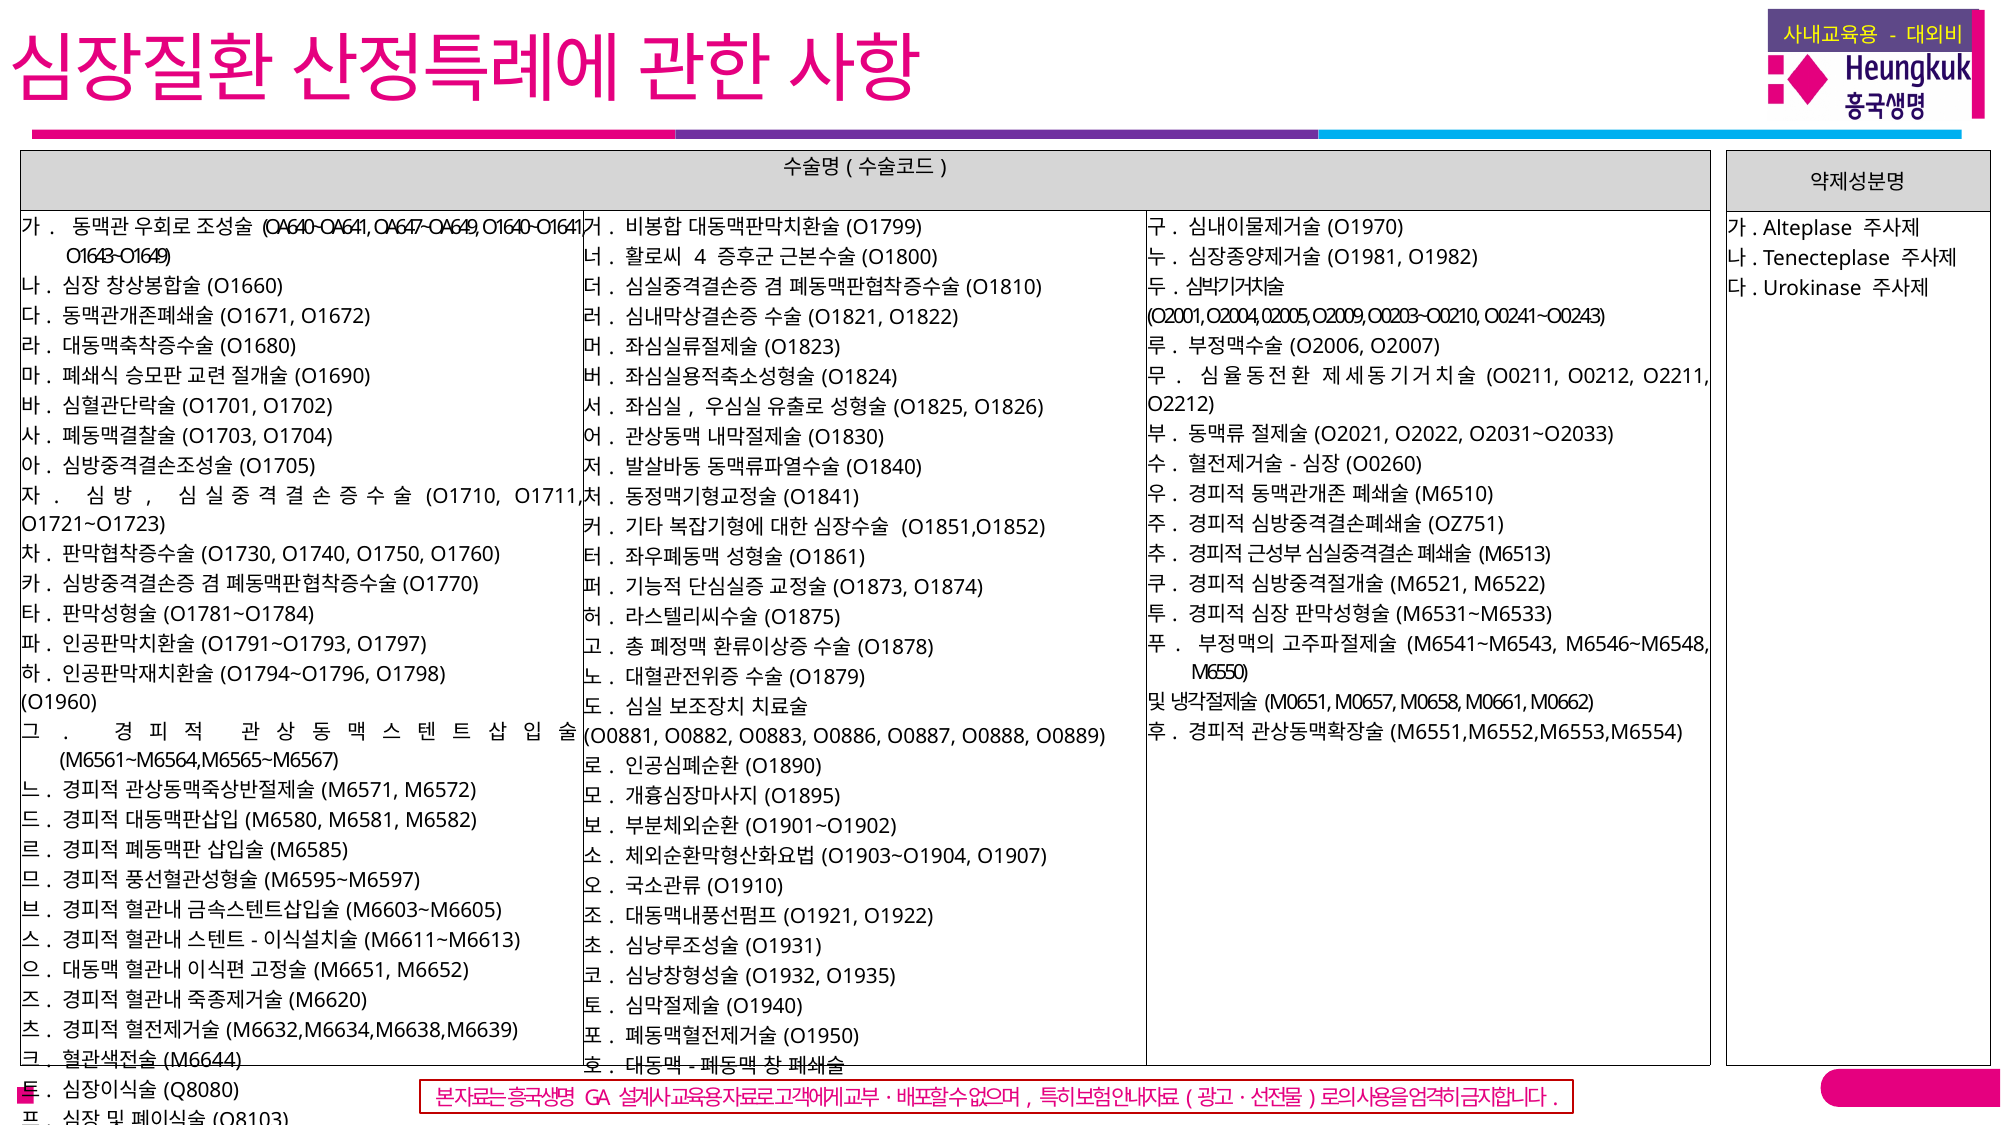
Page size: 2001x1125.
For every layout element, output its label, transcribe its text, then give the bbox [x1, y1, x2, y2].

table_cell 가. Alteplase 주사제 나. Tenecteplase 주사제 다. Urokinase 주사제 [1727, 212, 1990, 1065]
table_header 약제성분명 [1727, 151, 1990, 211]
table_cell 구. 심내이물제거술(O1970) 누. 심장종양제거술(O1981, O1982) 두.심박기거치술 (O2001, O2004, 02005, O2009, O0203~O0210, O0241~O0243) 루. 부정맥수술(O2006, O2007) 무. 심율동전환 제세동기거치술(O0211, O0212, O2211, O2212) 부. 동맥류 절제술(O2021, O2022, O2031~O2033) 수. 혈전제거술-심장(O0260) 우. 경피적 동맥관개존 폐쇄술(M6510) 주. 경피적 심방중격결손폐쇄술(OZ751) 추. 경피적 근성부 심실중격결손 폐쇄술(M6513) 쿠. 경피적 심방중격절개술(M6521, M6522) 투. 경피적 심장 판막성형술(M6531~M6533) 푸. 부정맥의 고주파절제술(M6541~M6543, M6546~M6548, M6550) 및 냉각절제술(M0651, M0657, M0658, M0661, M0662) 후. 경피적 관상동맥확장술(M6551,M6552,M6553,M6554) [1147, 211, 1710, 1065]
table_cell 거. 비봉합 대동맥판막치환술(O1799) 너. 활로씨 4 증후군 근본수술(O1800) 더. 심실중격결손증 겸 폐동맥판협착증수술(O1810) 러. 심내막상결손증 수술(O1821, O1822) 머. 좌심실류절제술(O1823) 버. 좌심실용적축소성형술(O1824) 서. 좌심실, 우심실 유출로 성형술(O1825, O1826) 어. 관상동맥 내막절제술(O1830) 저. 발살바동 동맥류파열수술(O1840) 처. 동정맥기형교정술(O1841) 커. 기타 복잡기형에 대한 심장수술 (O1851,O1852) 터. 좌우폐동맥 성형술(O1861) 퍼. 기능적 단심실증 교정술(O1873, O1874) 허. 라스텔리씨수술(O1875) 고. 총 폐정맥 환류이상증 수술(O1878) 노. 대혈관전위증 수술(O1879) 도. 심실 보조장치 치료술 (O0881, O0882, O0883, O0886, O0887, O0888, O0889) 로. 인공심폐순환(O1890) 모. 개흉심장마사지(O1895) 보. 부분체외순환(O1901~O1902) 소. 체외순환막형산화요법(O1903~O1904, O1907) 오. 국소관류(O1910) 조. 대동맥내풍선펌프(O1921, O1922) 초. 심낭루조성술(O1931) 코. 심낭창형성술(O1932, O1935) 토. 심막절제술(O1940) 포. 폐동맥혈전제거술(O1950) 호. 대동맥-폐동맥 창 폐쇄술 [584, 211, 1146, 1065]
table_header 수술명(수술코드) [21, 151, 1710, 210]
text_box 심장질환 산정특례에 관한 사항 [1, 13, 930, 119]
picture [1767, 52, 1972, 121]
table_cell 가. 동맥관 우회로 조성술(OA640~OA641, OA647~OA649, O1640~O1641, O1643~O1649) 나. 심장 창상봉합술(O1660) 다. 동맥관개존폐쇄술(O1671, O1672) 라. 대동맥축착증수술(O1680) 마. 폐쇄식 승모판 교련 절개술(O1690) 바. 심혈관단락술(O1701, O1702) 사. 폐동맥결찰술(O1703, O1704) 아. 심방중격결손조성술(O1705) 자. 심방, 심실중격결손증수술(O1710, O1711, O1721~O1723) 차. 판막협착증수술(O1730, O1740, O1750, O1760) 카. 심방중격결손증 겸 폐동맥판협착증수술(O1770) 타. 판막성형술(O1781~O1784) 파. 인공판막치환술(O1791~O1793, O1797) 하. 인공판막재치환술(O1794~O1796, O1798) (O1960) 그. 경피적 관상동맥스텐트삽입술(M6561~M6564,M6565~M6567) 느. 경피적 관상동맥죽상반절제술(M6571, M6572) 드. 경피적 대동맥판삽입(M6580, M6581, M6582) 르. 경피적 폐동맥판 삽입술(M6585) 므. 경피적 풍선혈관성형술(M6595~M6597) 브. 경피적 혈관내 금속스텐트삽입술(M6603~M6605) 스. 경피적 혈관내 스텐트-이식설치술(M6611~M6613) 으. 대동맥 혈관내 이식편 고정술(M6651, M6652) 즈. 경피적 혈관내 죽종제거술(M6620) 츠. 경피적 혈전제거술(M6632,M6634,M6638,M6639) 크. 혈관색전술(M6644) 트. 심장이식술(Q8080) 프. 심장 및 폐이식술(Q8103) [21, 211, 583, 1065]
